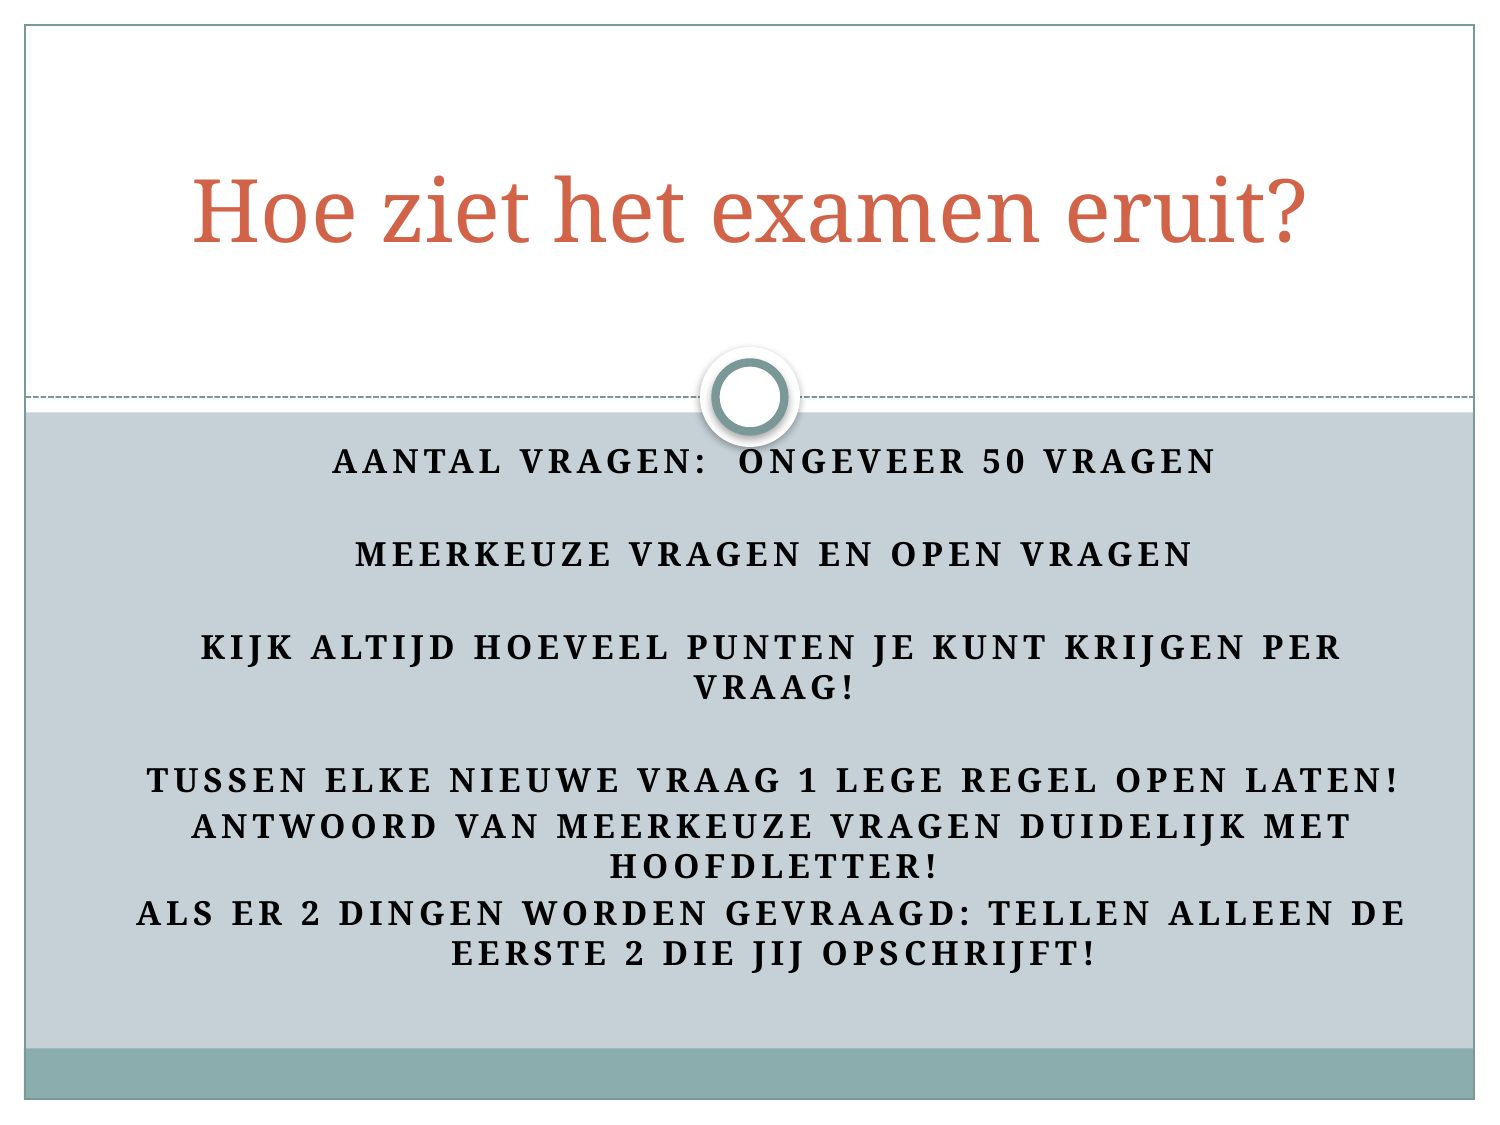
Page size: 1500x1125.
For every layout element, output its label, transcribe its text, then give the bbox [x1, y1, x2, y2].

title Hoe ziet het examen eruit? [112, 62, 1388, 268]
subtitle Aantal vragen: ongeveer 50 vragen Meerkeuze vragen en Open vragen Kijk altijd hoeveel punten je kunt krijgen per vraag! Tussen elke nieuwe vraag 1 lege regel open laten! Antwoord van meerkeuze vragen duidelijk met hoofdletter! Als er 2 dingen worden gevraagd: tellen alleen de eerste 2 die jij opschrijft! [112, 432, 1436, 1000]
